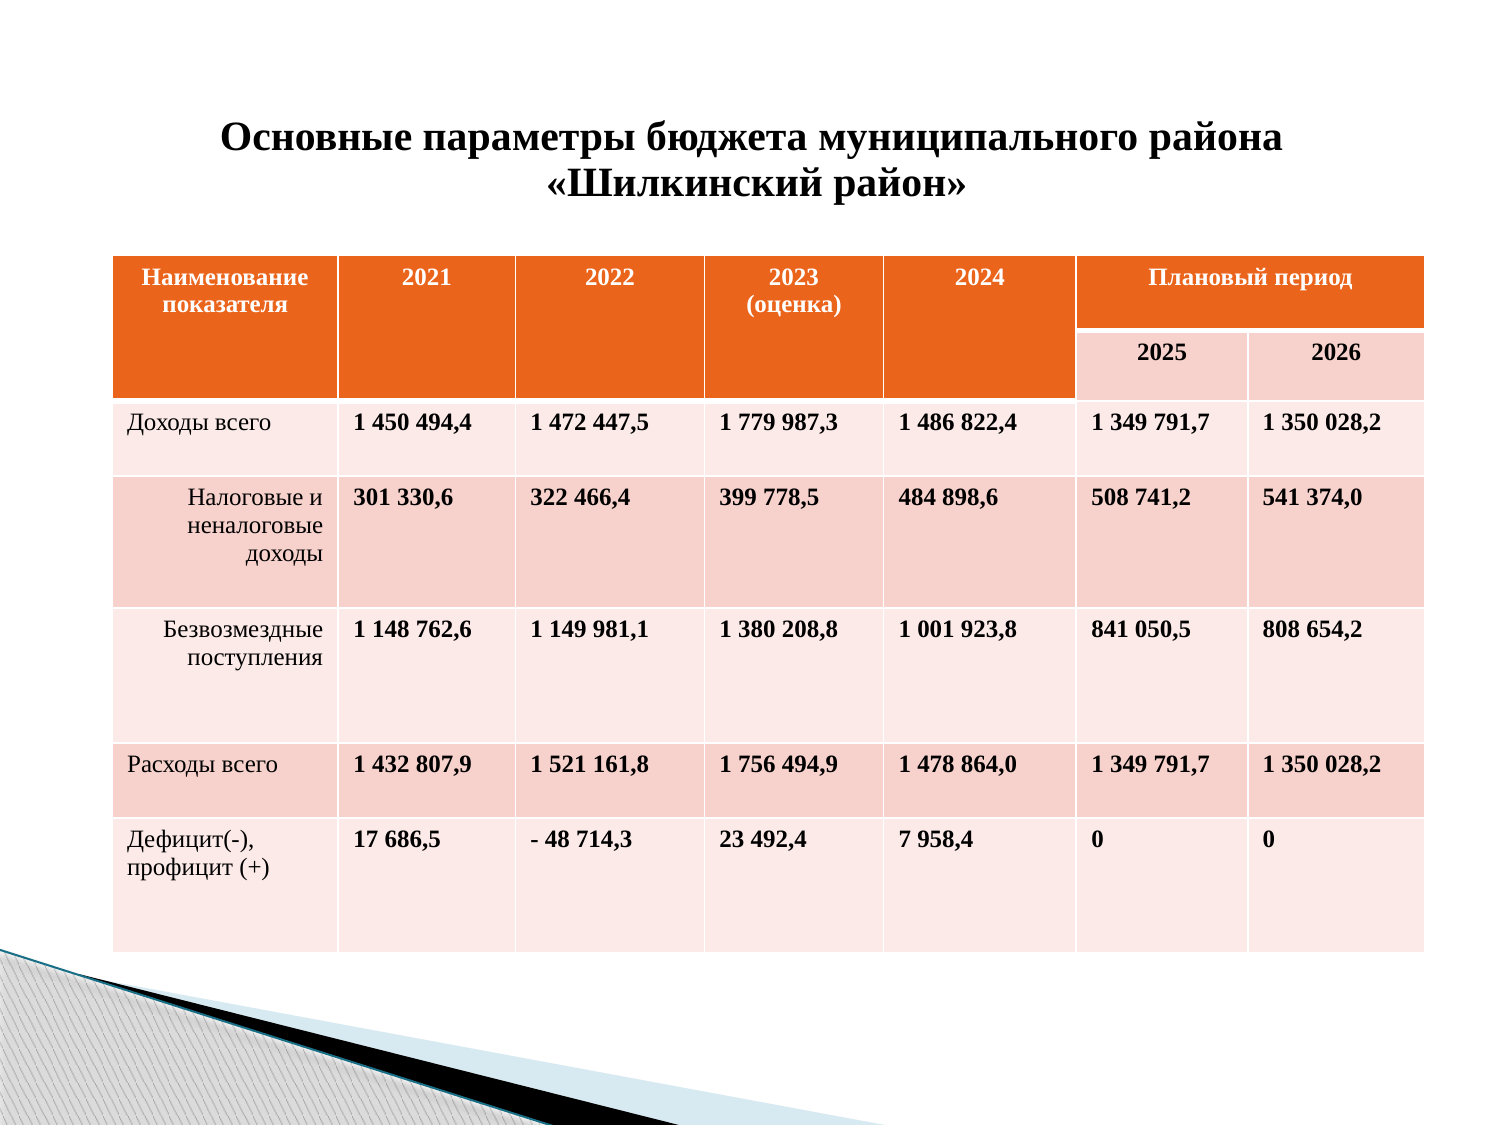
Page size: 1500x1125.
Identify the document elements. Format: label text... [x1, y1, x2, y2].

table_cell 1 486 822,4 [884, 404, 1075, 475]
table_cell Налоговые и неналоговые доходы [113, 477, 337, 607]
table_cell 17 686,5 [339, 819, 515, 952]
table_cell Безвозмездные поступления [113, 609, 337, 742]
title Основные параметры бюджета муниципального района «Шилкинский район» [76, 90, 1427, 230]
table_cell 23 492,4 [705, 819, 883, 952]
table_cell 1 478 864,0 [884, 744, 1075, 817]
table_cell Расходы всего [113, 744, 337, 817]
table_cell 841 050,5 [1077, 609, 1247, 742]
table_header 2023 (оценка) [705, 256, 883, 398]
table_cell 1 756 494,9 [705, 744, 883, 817]
table_cell 1 472 447,5 [516, 404, 704, 475]
table_cell 301 330,6 [339, 477, 515, 607]
table_cell 0 [1077, 819, 1247, 952]
table_cell 7 958,4 [884, 819, 1075, 952]
table_cell 0 [1249, 819, 1424, 952]
table_cell 1 380 208,8 [705, 609, 883, 742]
table_cell 1 432 807,9 [339, 744, 515, 817]
table_header Плановый период [1077, 256, 1424, 328]
table_cell 484 898,6 [884, 477, 1075, 607]
table_header 2022 [516, 256, 704, 398]
table_cell Дефицит(-), профицит (+) [113, 819, 337, 952]
table_cell 808 654,2 [1249, 609, 1424, 742]
table_cell 508 741,2 [1077, 477, 1247, 607]
table_cell 1 001 923,8 [884, 609, 1075, 742]
table_header Наименование показателя [113, 256, 337, 398]
table_cell 541 374,0 [1249, 477, 1424, 607]
table_cell 1 521 161,8 [516, 744, 704, 817]
table_cell 1 450 494,4 [339, 404, 515, 475]
table_cell 1 350 028,2 [1249, 402, 1424, 475]
table_cell 322 466,4 [516, 477, 704, 607]
table_cell 1 349 791,7 [1077, 402, 1247, 475]
table_header 2021 [339, 256, 515, 398]
table_cell 2025 [1077, 333, 1247, 400]
table_cell Доходы всего [113, 404, 337, 475]
table_cell 1 349 791,7 [1077, 744, 1247, 817]
table_header 2024 [884, 256, 1075, 398]
table_cell 1 779 987,3 [705, 404, 883, 475]
table_cell 2026 [1249, 333, 1424, 400]
table_cell 1 350 028,2 [1249, 744, 1424, 817]
table_cell 1 148 762,6 [339, 609, 515, 742]
table_cell - 48 714,3 [516, 819, 704, 952]
table_cell 399 778,5 [705, 477, 883, 607]
table_cell 1 149 981,1 [516, 609, 704, 742]
